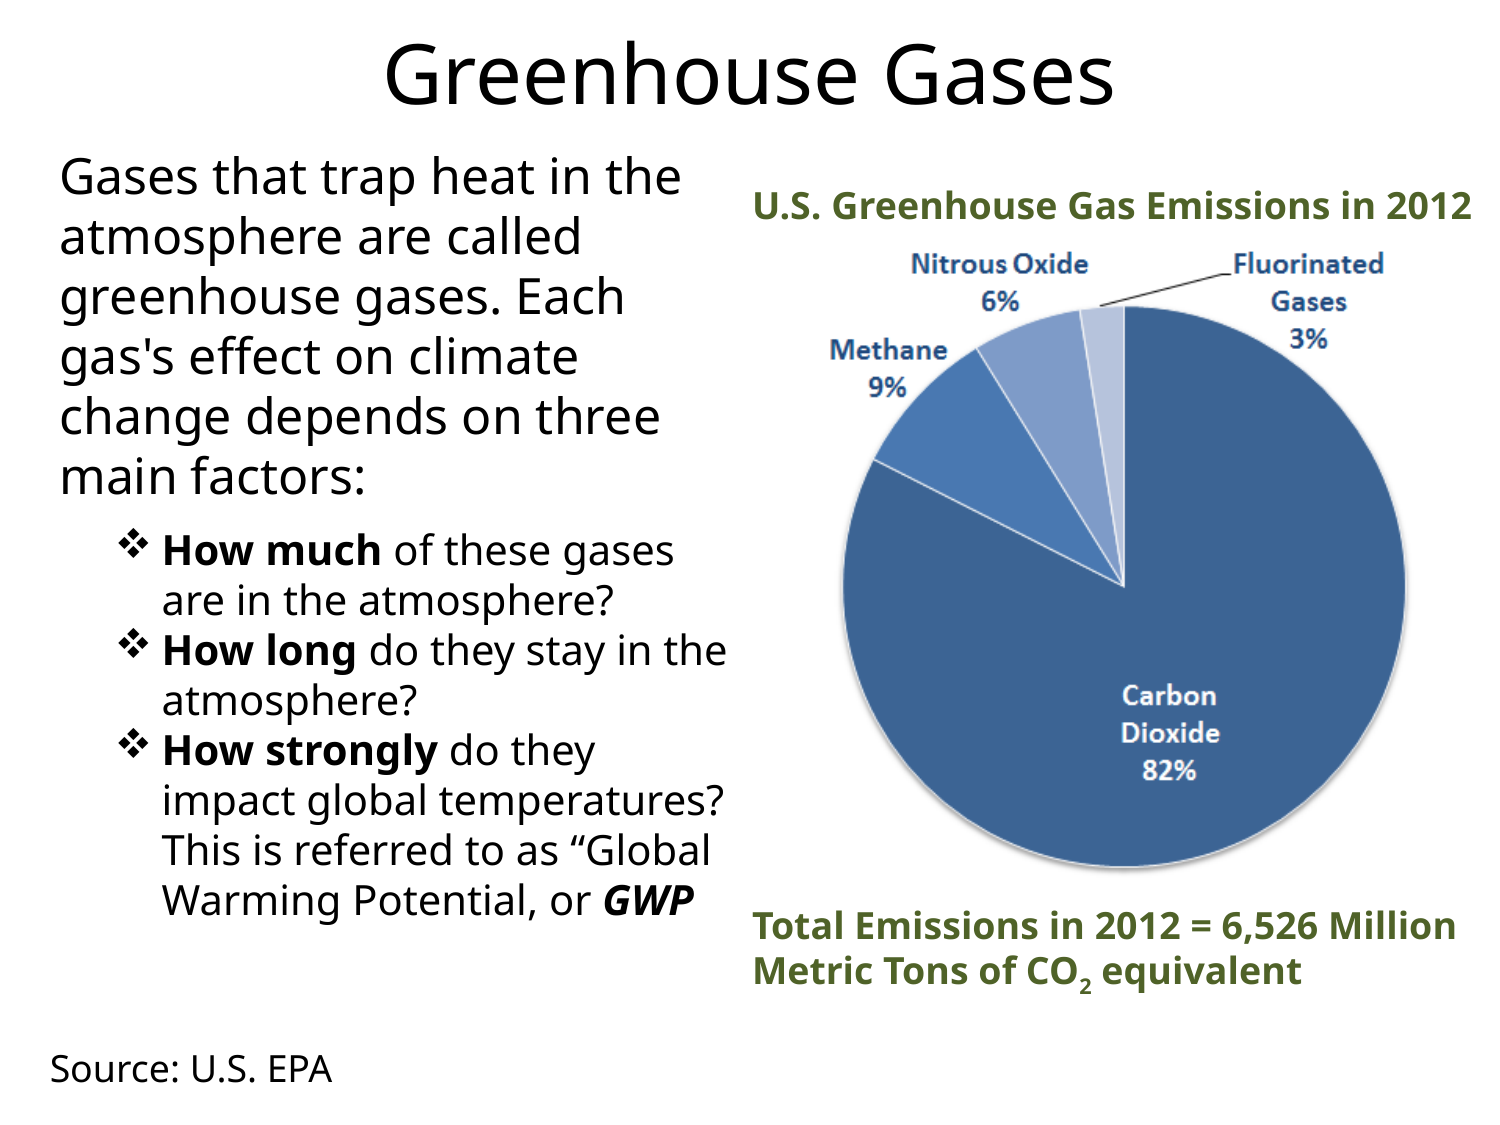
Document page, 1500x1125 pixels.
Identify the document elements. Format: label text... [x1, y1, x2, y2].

text_box Source: U.S. EPA [35, 1037, 348, 1098]
title Greenhouse Gases [75, 12, 1425, 130]
text_box U.S. Greenhouse Gas Emissions in 2012 Total Emissions in 2012 = 6,526 Million Metric Tons of CO2 equivalent [737, 174, 1500, 1051]
text_box How much of these gases are in the atmosphere? How long do they stay in the atmosphere? How strongly do they impact global temperatures? This is referred to as “Global Warming Potential, or GWP [99, 516, 752, 931]
picture [812, 240, 1421, 879]
text_box Gases that trap heat in the atmosphere are called greenhouse gases. Each gas's effect on climate change depends on three main factors: [44, 137, 708, 513]
